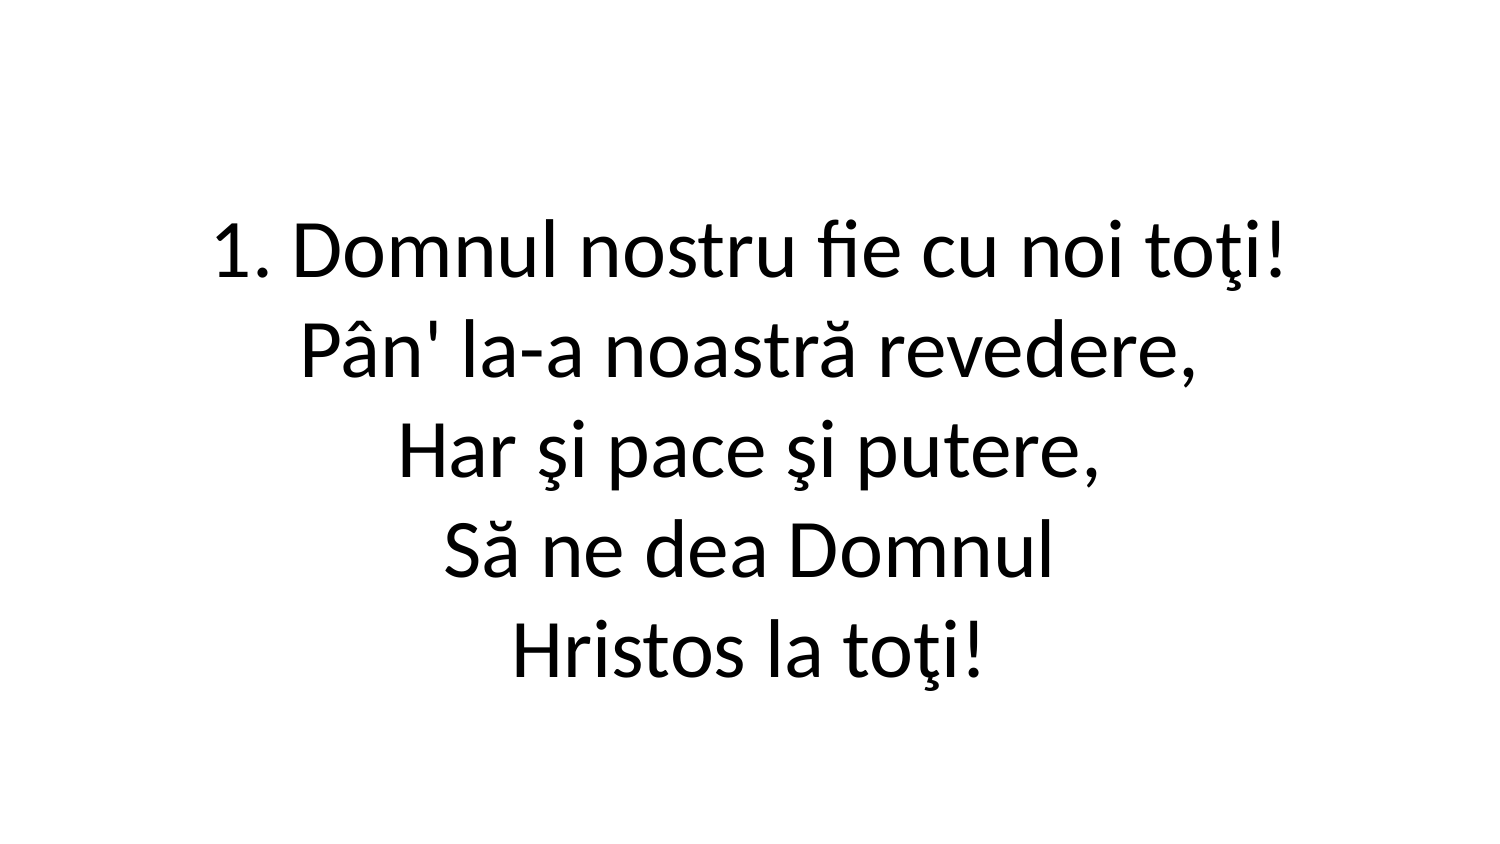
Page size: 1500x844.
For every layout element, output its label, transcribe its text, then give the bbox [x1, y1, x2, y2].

text_box 1. Domnul nostru fie cu noi toţi! Pân' la-a noastră revedere, Har şi pace şi putere, Să ne dea Domnul Hristos la toţi! [194, 142, 1306, 702]
